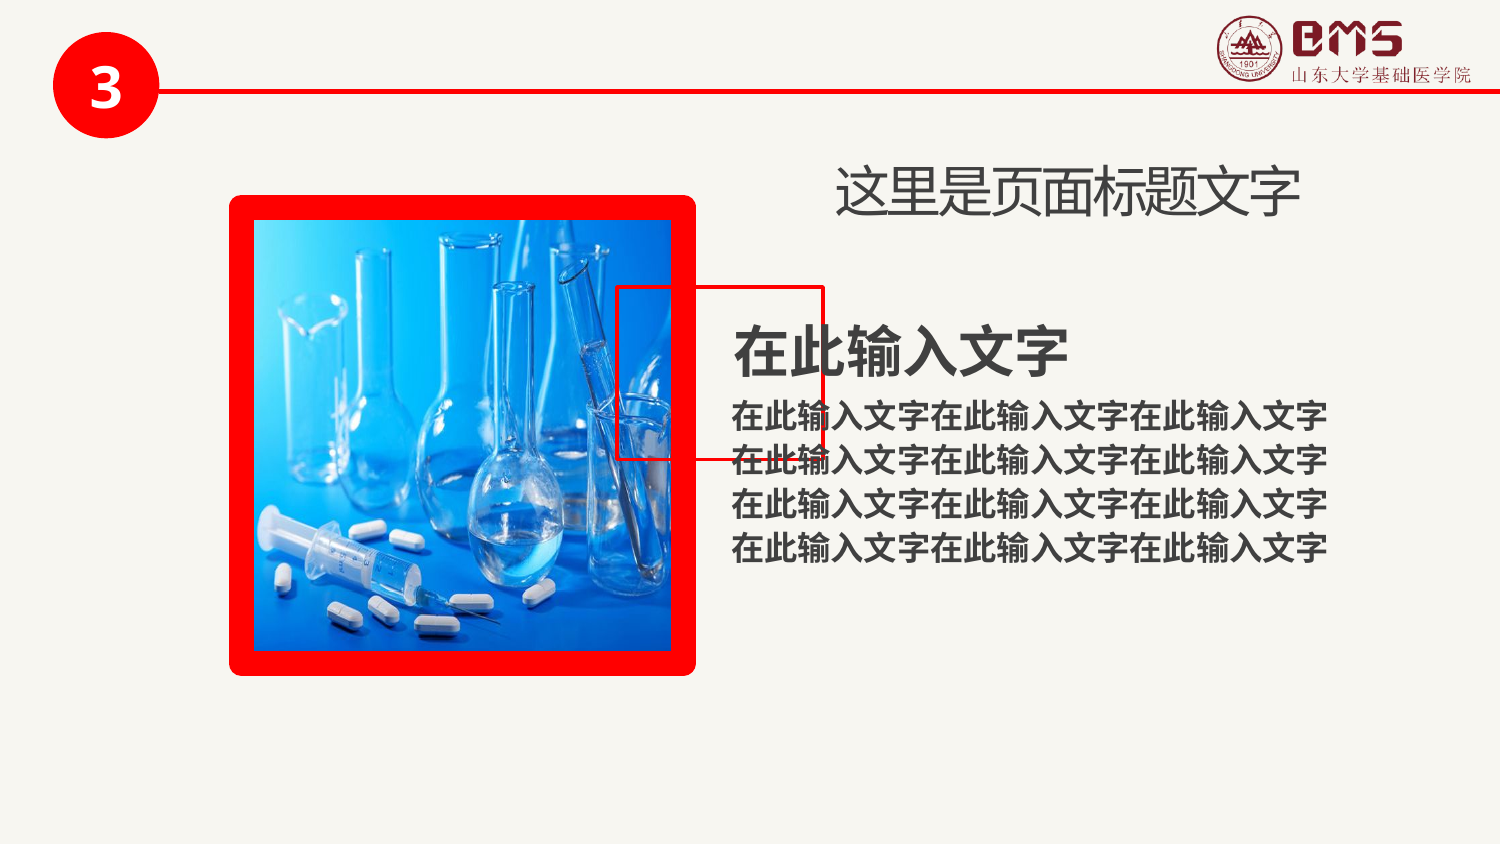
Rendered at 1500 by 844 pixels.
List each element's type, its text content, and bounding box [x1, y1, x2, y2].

text_box 在此输入文字 [722, 310, 1083, 385]
text_box [616, 287, 823, 460]
text_box 在此输入文字在此输入文字在此输入文字在此输入文字在此输入文字在此输入文字在此输入文字在此输入文字在此输入文字在此输入文字在此输入文字在此输入文字 [719, 385, 1346, 617]
text_box 这里是页面标题文字 [822, 150, 1463, 229]
text_box 3 [50, 29, 162, 141]
picture [1198, 0, 1500, 116]
text_box [239, 205, 685, 665]
